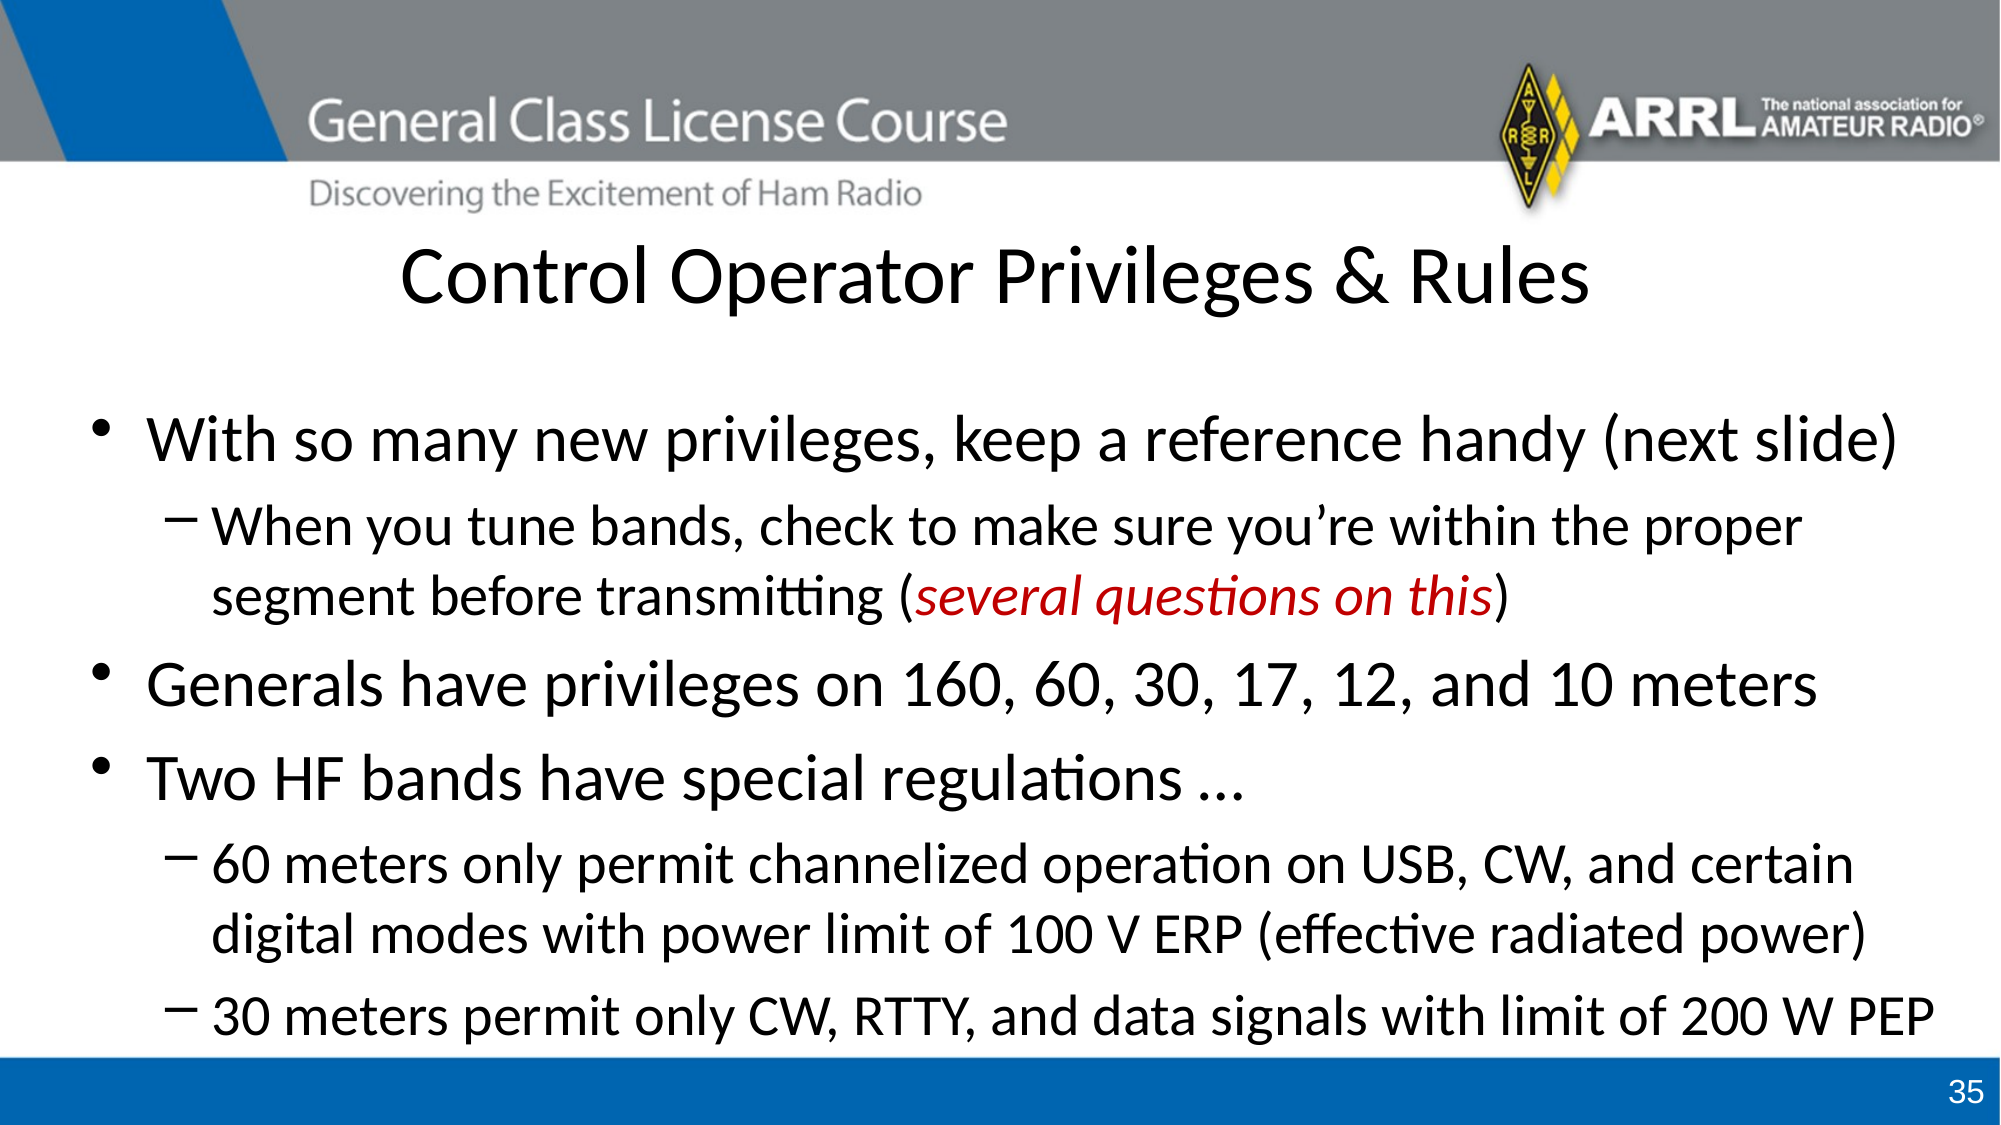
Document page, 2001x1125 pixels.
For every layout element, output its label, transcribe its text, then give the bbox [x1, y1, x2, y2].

picture [0, 0, 2001, 1125]
text_box 35 [1912, 1062, 2000, 1118]
title Control Operator Privileges & Rules [96, 212, 1897, 356]
list With so many new privileges, keep a reference handy (next slide) When you tune bands, check to make sure you’re within the proper segment before transmitting (several questions on this) Generals have privileges on 160, 60, 30, 17, 12, and 10 meters Two HF bands have special regulations … 60 meters only permit channelized operation on USB, CW, and certain digital modes with power limit of 100 V ERP (effective radiated power) 30 meters permit only CW, RTTY, and data signals with limit of 200 W PEP [75, 387, 2000, 1075]
